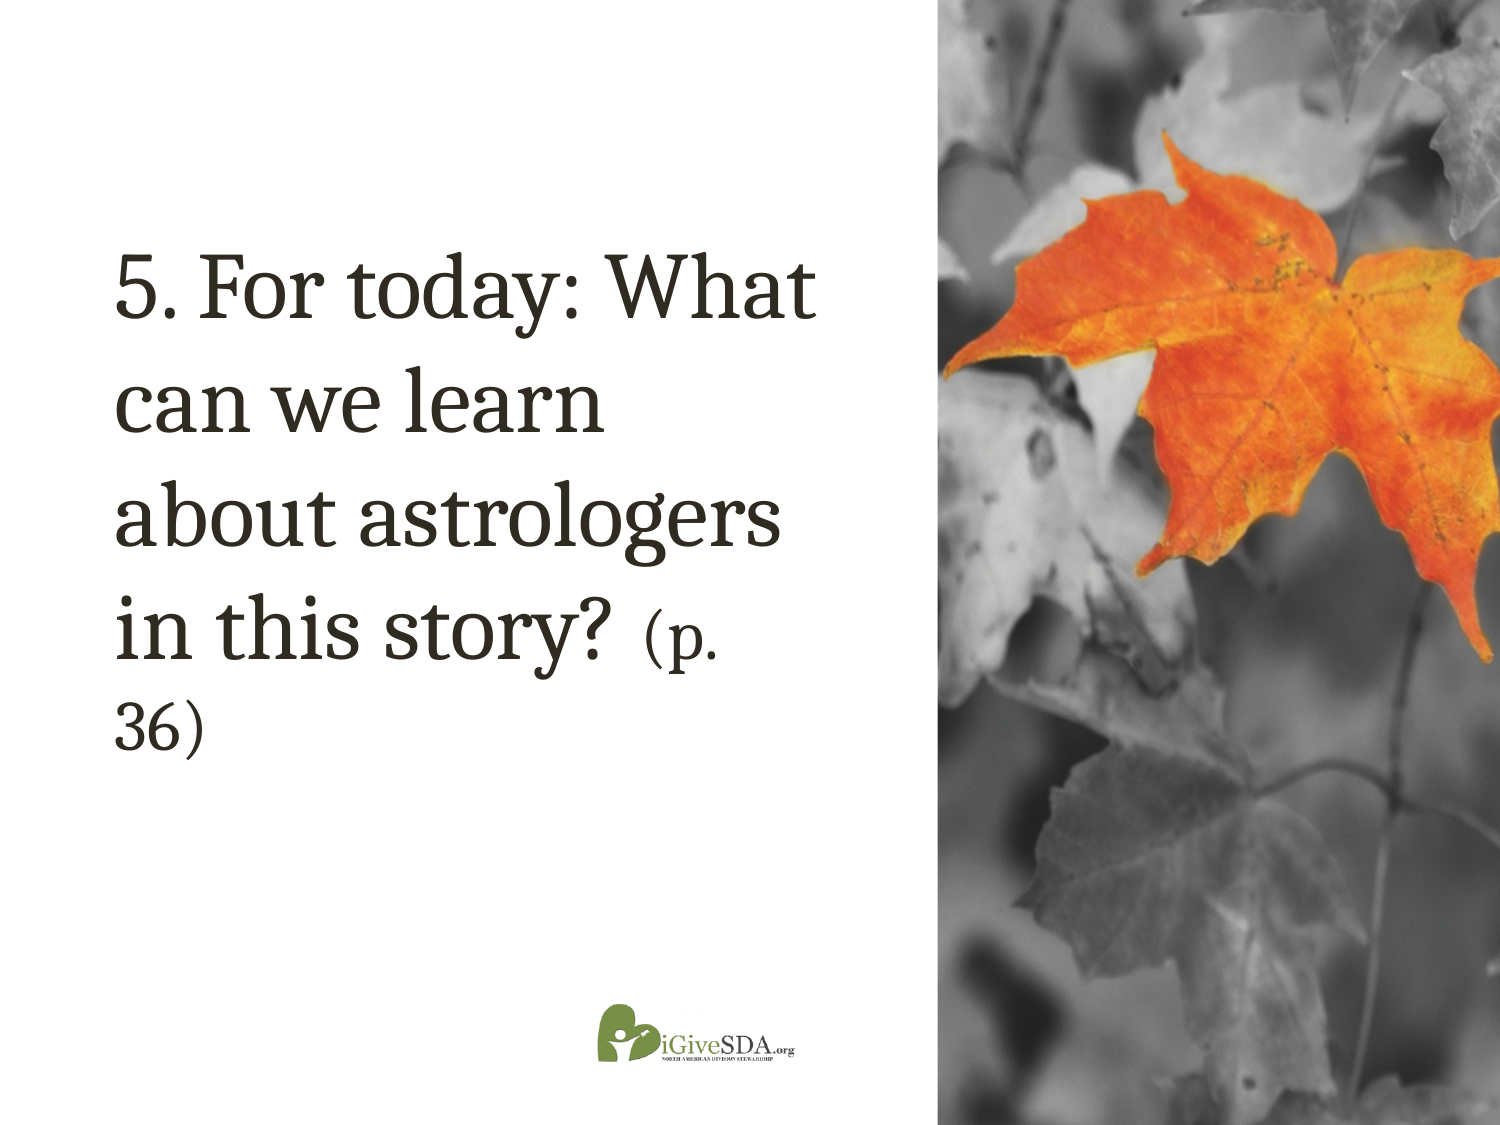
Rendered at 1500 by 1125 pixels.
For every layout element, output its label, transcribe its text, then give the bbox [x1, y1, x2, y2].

picture [580, 989, 804, 1077]
picture [937, 0, 1500, 1125]
title 5. For today: What can we learn about astrologers in this story? (p. 36) [99, 200, 838, 788]
